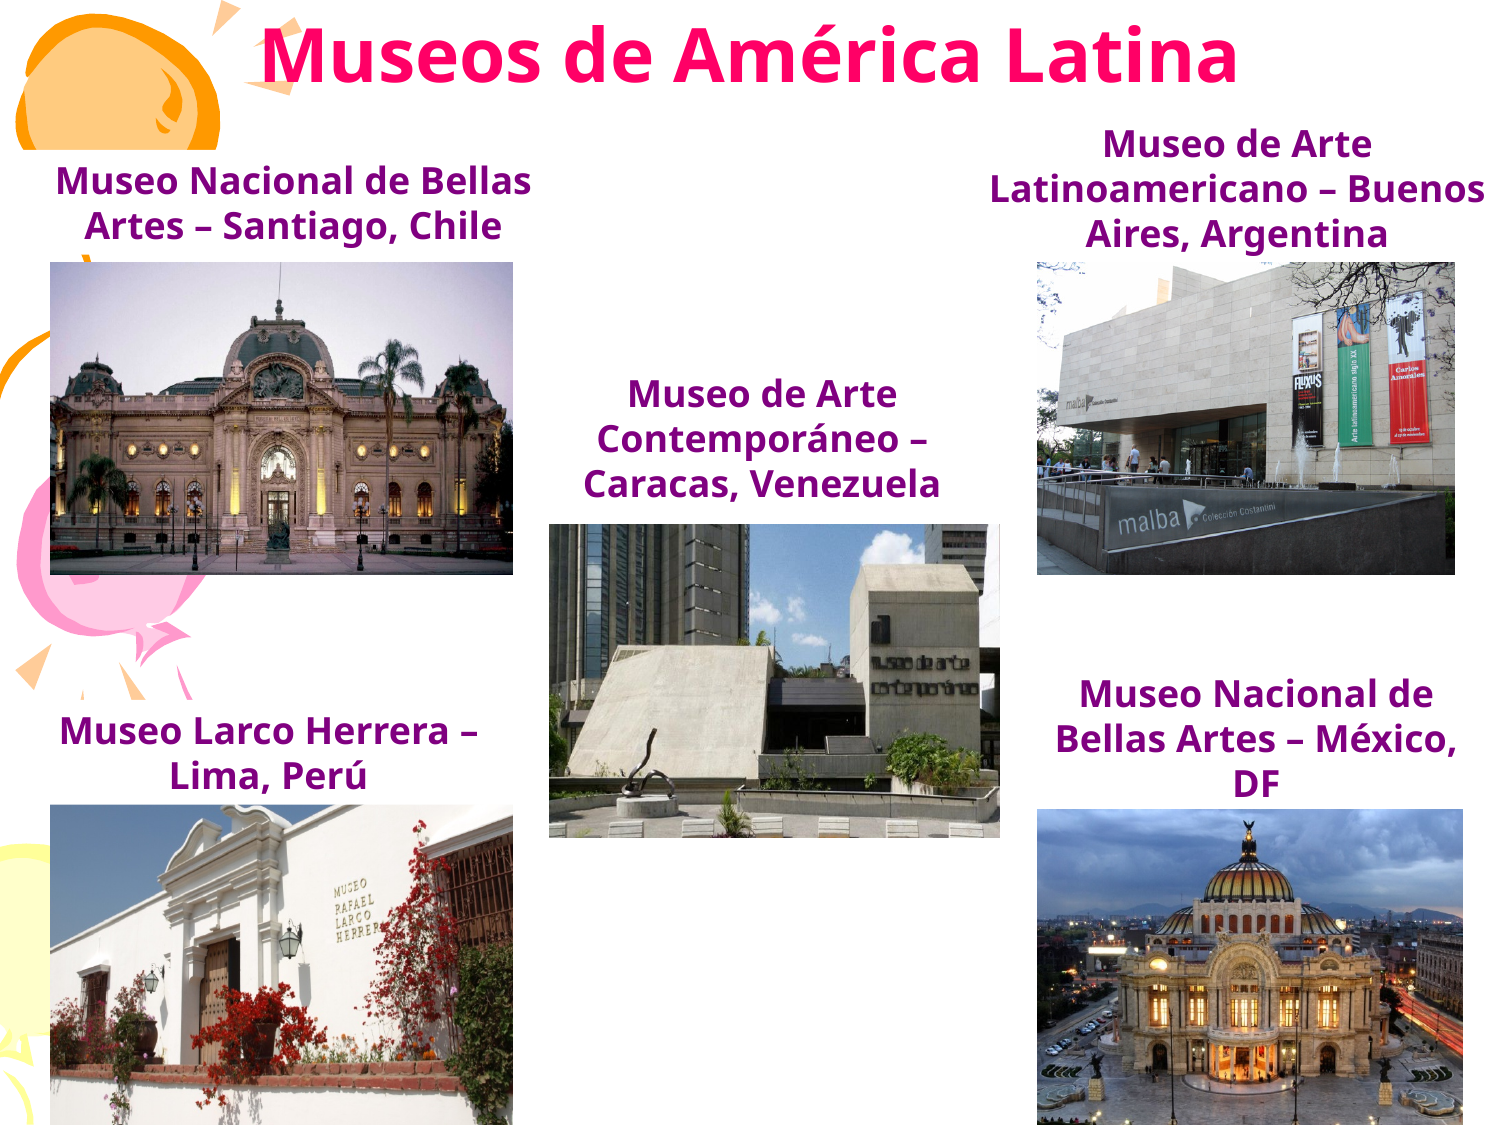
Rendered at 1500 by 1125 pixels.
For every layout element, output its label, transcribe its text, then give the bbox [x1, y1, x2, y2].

picture [549, 524, 1001, 838]
picture [49, 799, 513, 1125]
picture [1037, 262, 1455, 576]
text_box Museo de Arte Contemporáneo – Caracas, Venezuela [516, 362, 1025, 513]
picture [1037, 809, 1463, 1125]
text_box Museo Nacional de Bellas Artes – Santiago, Chile [0, 149, 588, 255]
picture [49, 262, 513, 576]
text_box Museo Nacional de Bellas Artes – México, DF [1012, 662, 1500, 813]
text_box Museo Larco Herrera – Lima, Perú [0, 699, 538, 805]
list Museos de América Latina [0, 0, 1500, 1125]
text_box Museo de Arte Latinoamericano – Buenos Aires, Argentina [950, 112, 1500, 263]
